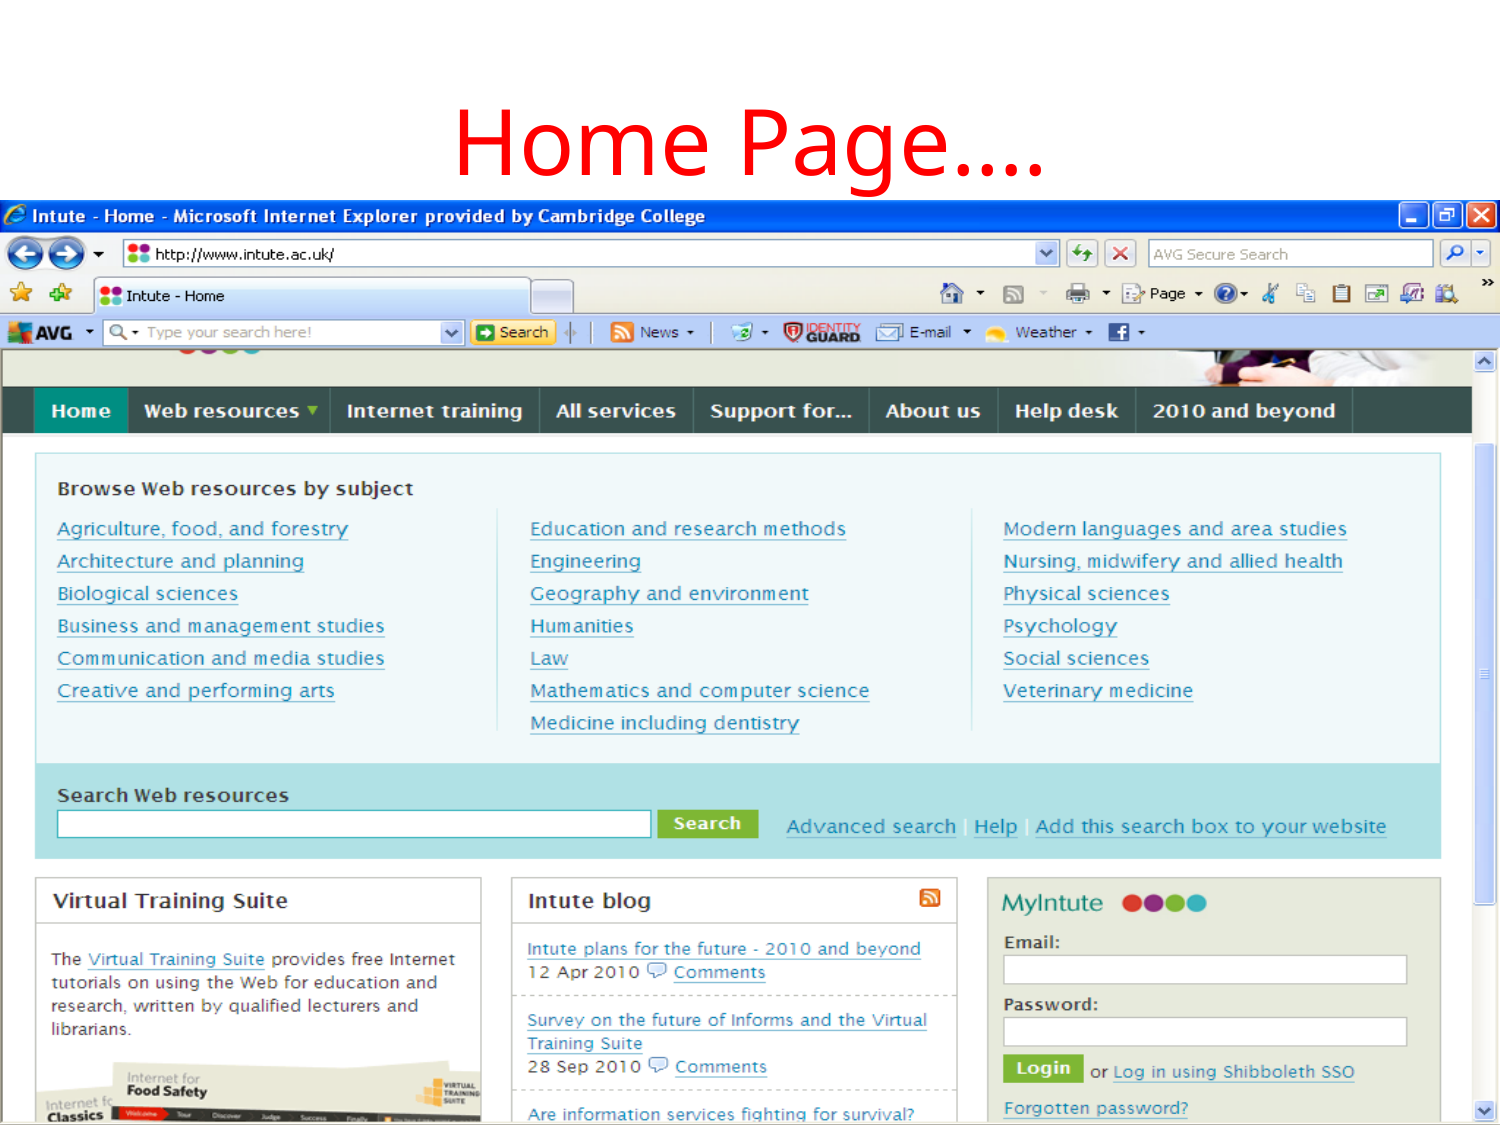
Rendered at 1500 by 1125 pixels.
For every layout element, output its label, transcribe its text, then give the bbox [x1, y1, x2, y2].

title Home Page…. [75, 45, 1425, 198]
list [0, 199, 1500, 1125]
